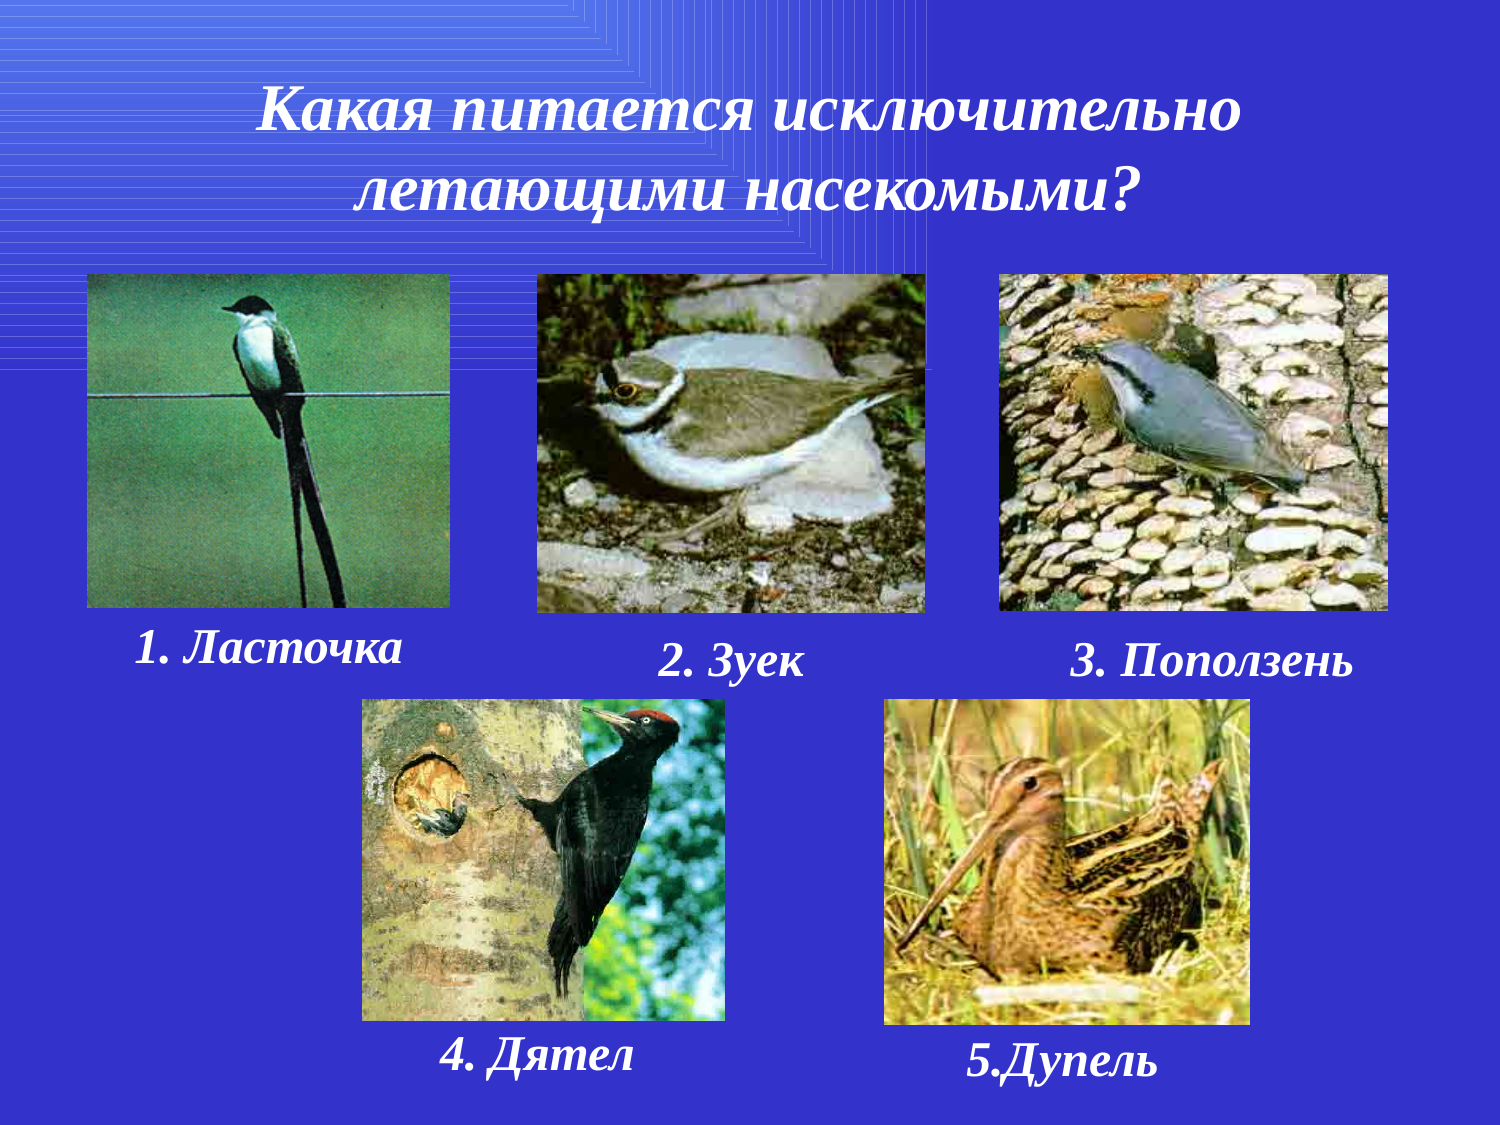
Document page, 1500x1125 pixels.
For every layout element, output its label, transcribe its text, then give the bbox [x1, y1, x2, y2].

text_box 3. Поползень [1024, 612, 1400, 700]
picture [87, 274, 451, 609]
picture [537, 274, 926, 613]
picture [999, 274, 1388, 612]
text_box Какая питается исключительно летающими насекомыми? [112, 0, 1388, 288]
picture [884, 699, 1251, 1026]
text_box 5.Дупель [874, 1024, 1250, 1088]
picture [362, 699, 726, 1021]
text_box 1. Ласточка [87, 617, 450, 688]
text_box 2. Зуек [549, 622, 913, 700]
text_box 4. Дятел [349, 1012, 725, 1088]
